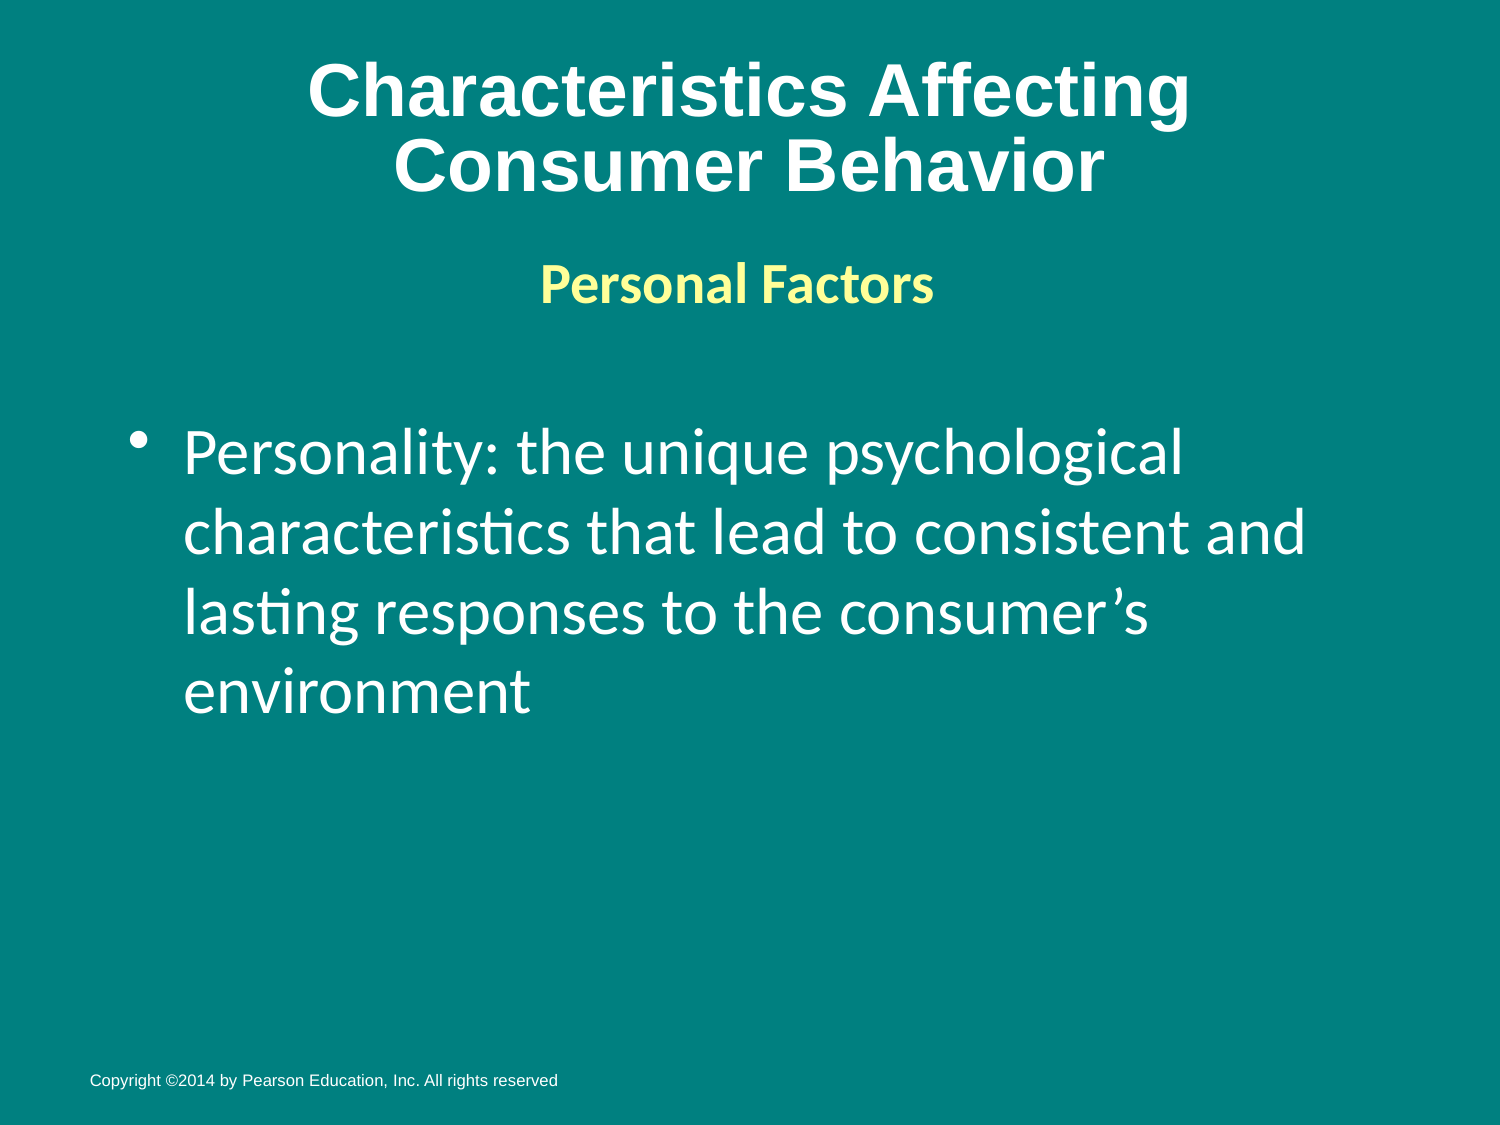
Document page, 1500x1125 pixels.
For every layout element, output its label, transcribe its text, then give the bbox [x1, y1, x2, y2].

text_box Copyright ©2014 by Pearson Education, Inc. All rights reserved [74, 1062, 825, 1098]
list Personal Factors [149, 237, 1326, 301]
list Personality: the unique psychological characteristics that lead to consistent and lasting responses to the consumer’s environment [112, 399, 1388, 1076]
title Characteristics Affecting Consumer Behavior [112, 29, 1388, 233]
